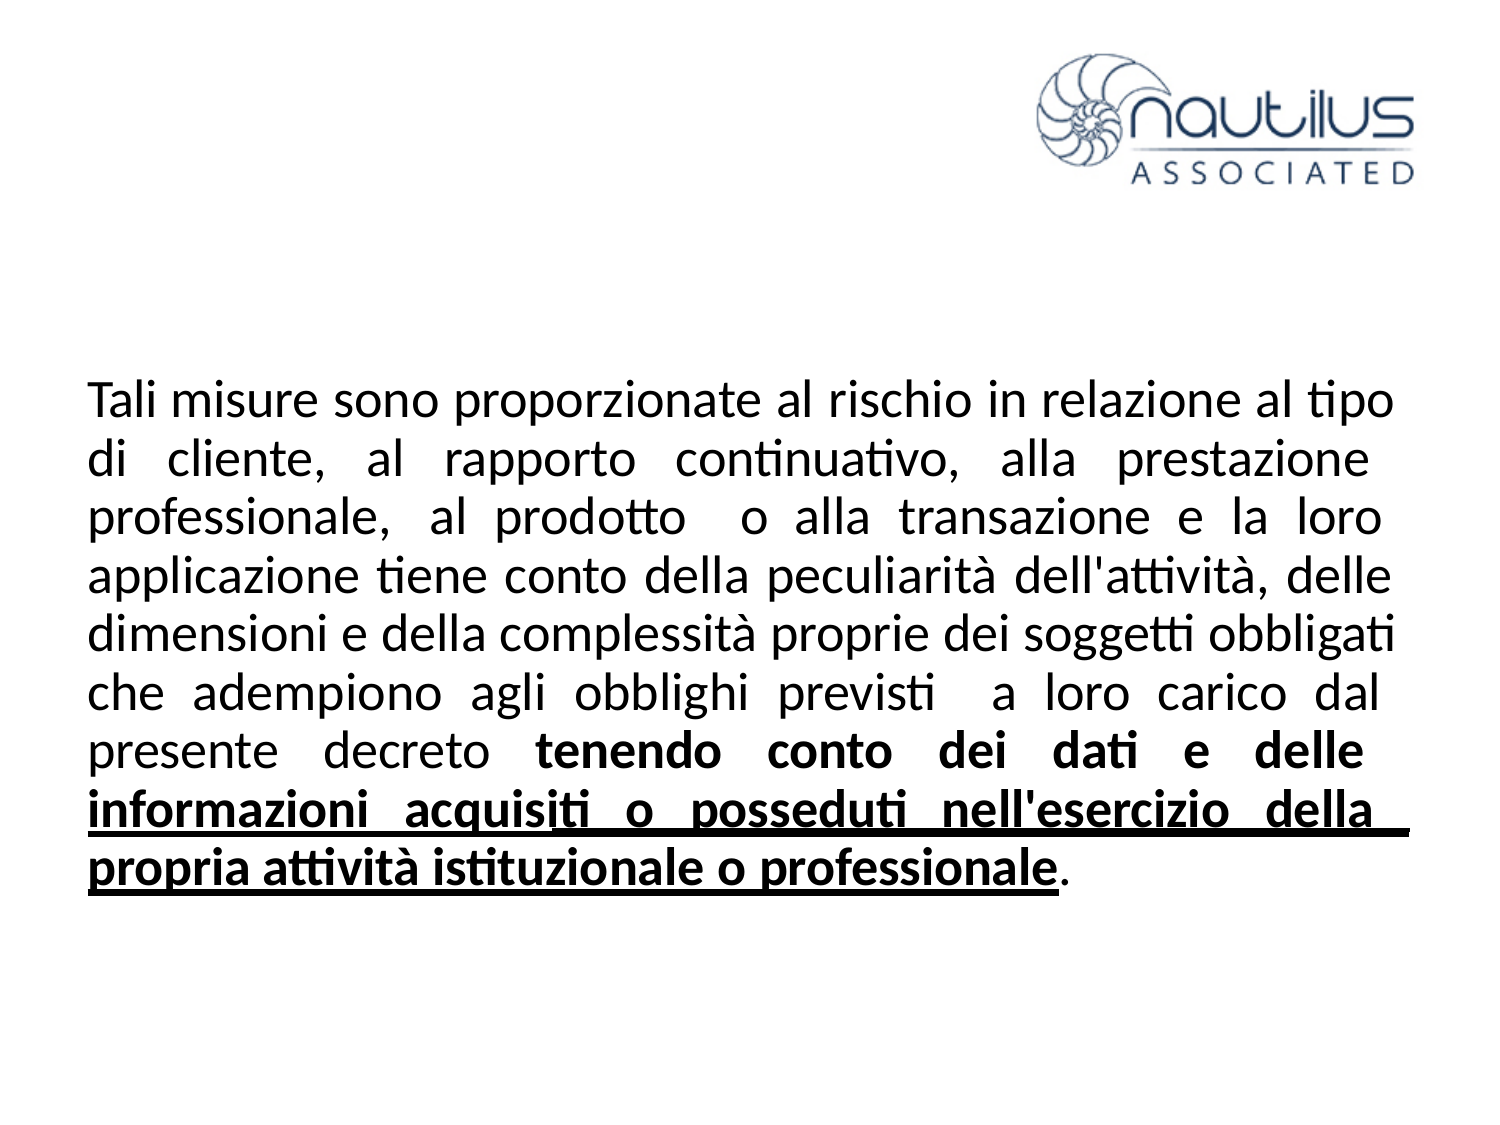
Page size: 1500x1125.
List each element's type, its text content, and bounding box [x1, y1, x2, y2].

text_box Tali misure sono proporzionate al rischio in relazione al tipo di cliente, al rapporto continuativo, alla prestazione professionale, al prodotto o alla transazione e la loro applicazione tiene conto della peculiarità dell'attività, delle dimensioni e della complessità proprie dei soggetti obbligati che adempiono agli obblighi previsti a loro carico dal presente decreto tenendo conto dei dati e delle informazioni acquisiti o posseduti nell'esercizio della propria attività istituzionale o professionale. [85, 362, 1410, 898]
picture [998, 40, 1467, 200]
